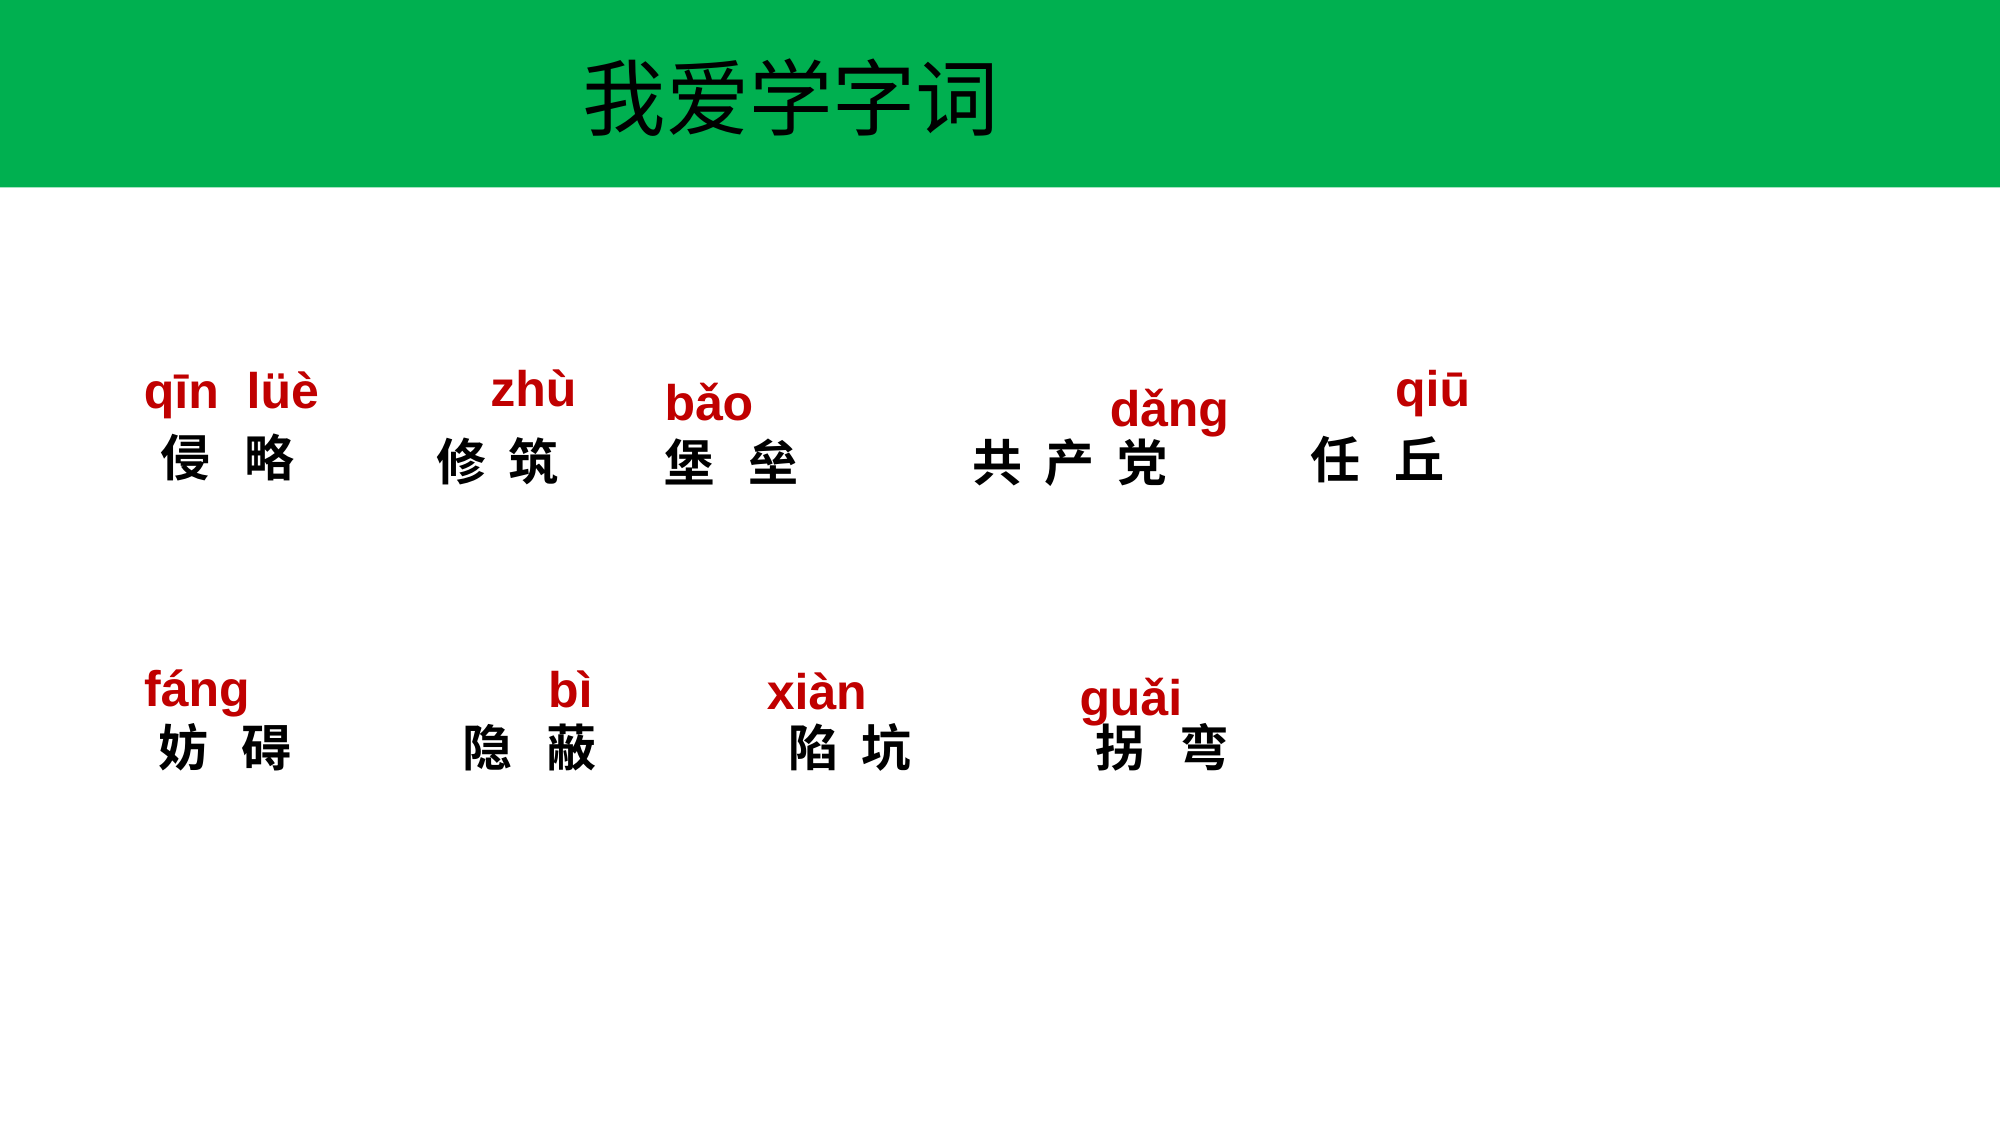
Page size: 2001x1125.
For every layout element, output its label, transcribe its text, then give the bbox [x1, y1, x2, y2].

text_box 共 产 党 [957, 423, 1230, 499]
text_box guǎi [1064, 657, 1216, 733]
text_box 堡 垒 [649, 423, 934, 499]
text_box xiàn [752, 651, 917, 727]
text_box 我爱学字词 [0, 0, 2000, 189]
text_box bì [501, 649, 653, 725]
text_box dǎng [1081, 369, 1272, 444]
text_box fáng [129, 648, 304, 724]
text_box qīn lüè [129, 350, 422, 426]
text_box 修 筑 [378, 423, 649, 499]
text_box zhù [475, 348, 607, 424]
text_box 侵 略 [94, 419, 334, 495]
text_box bǎo [649, 363, 775, 438]
text_box 陷 坑 [774, 709, 934, 784]
text_box 拐 弯 [1081, 709, 1286, 784]
text_box 妨 碍 [143, 709, 447, 784]
text_box qiū [1366, 348, 1536, 424]
text_box 任 丘 [1295, 421, 1576, 497]
text_box 隐 蔽 [447, 709, 702, 784]
